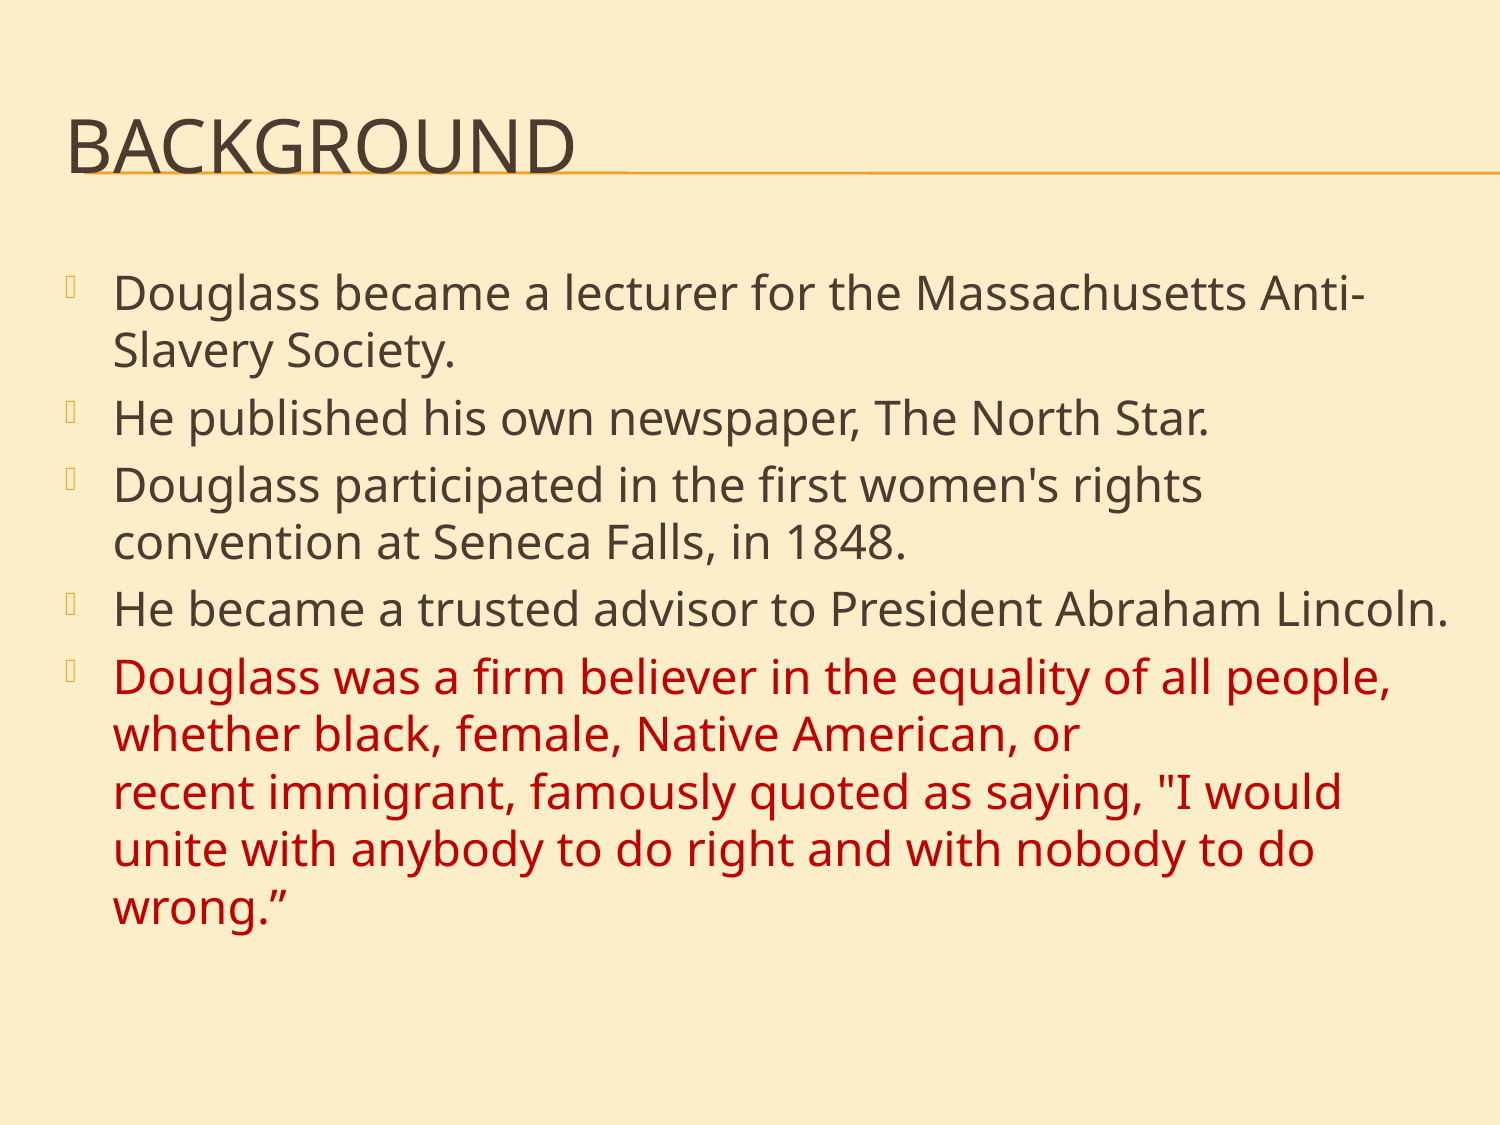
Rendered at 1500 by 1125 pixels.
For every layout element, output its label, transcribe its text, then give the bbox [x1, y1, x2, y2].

list Douglass became a lecturer for the Massachusetts Anti-Slavery Society. He published his own newspaper, The North Star. Douglass participated in the first women's rights convention at Seneca Falls, in 1848. He became a trusted advisor to President Abraham Lincoln. Douglass was a firm believer in the equality of all people, whether black, female, Native American, or recent immigrant, famously quoted as saying, "I would unite with anybody to do right and with nobody to do wrong.” [50, 254, 1475, 998]
title Background [50, 75, 1475, 213]
